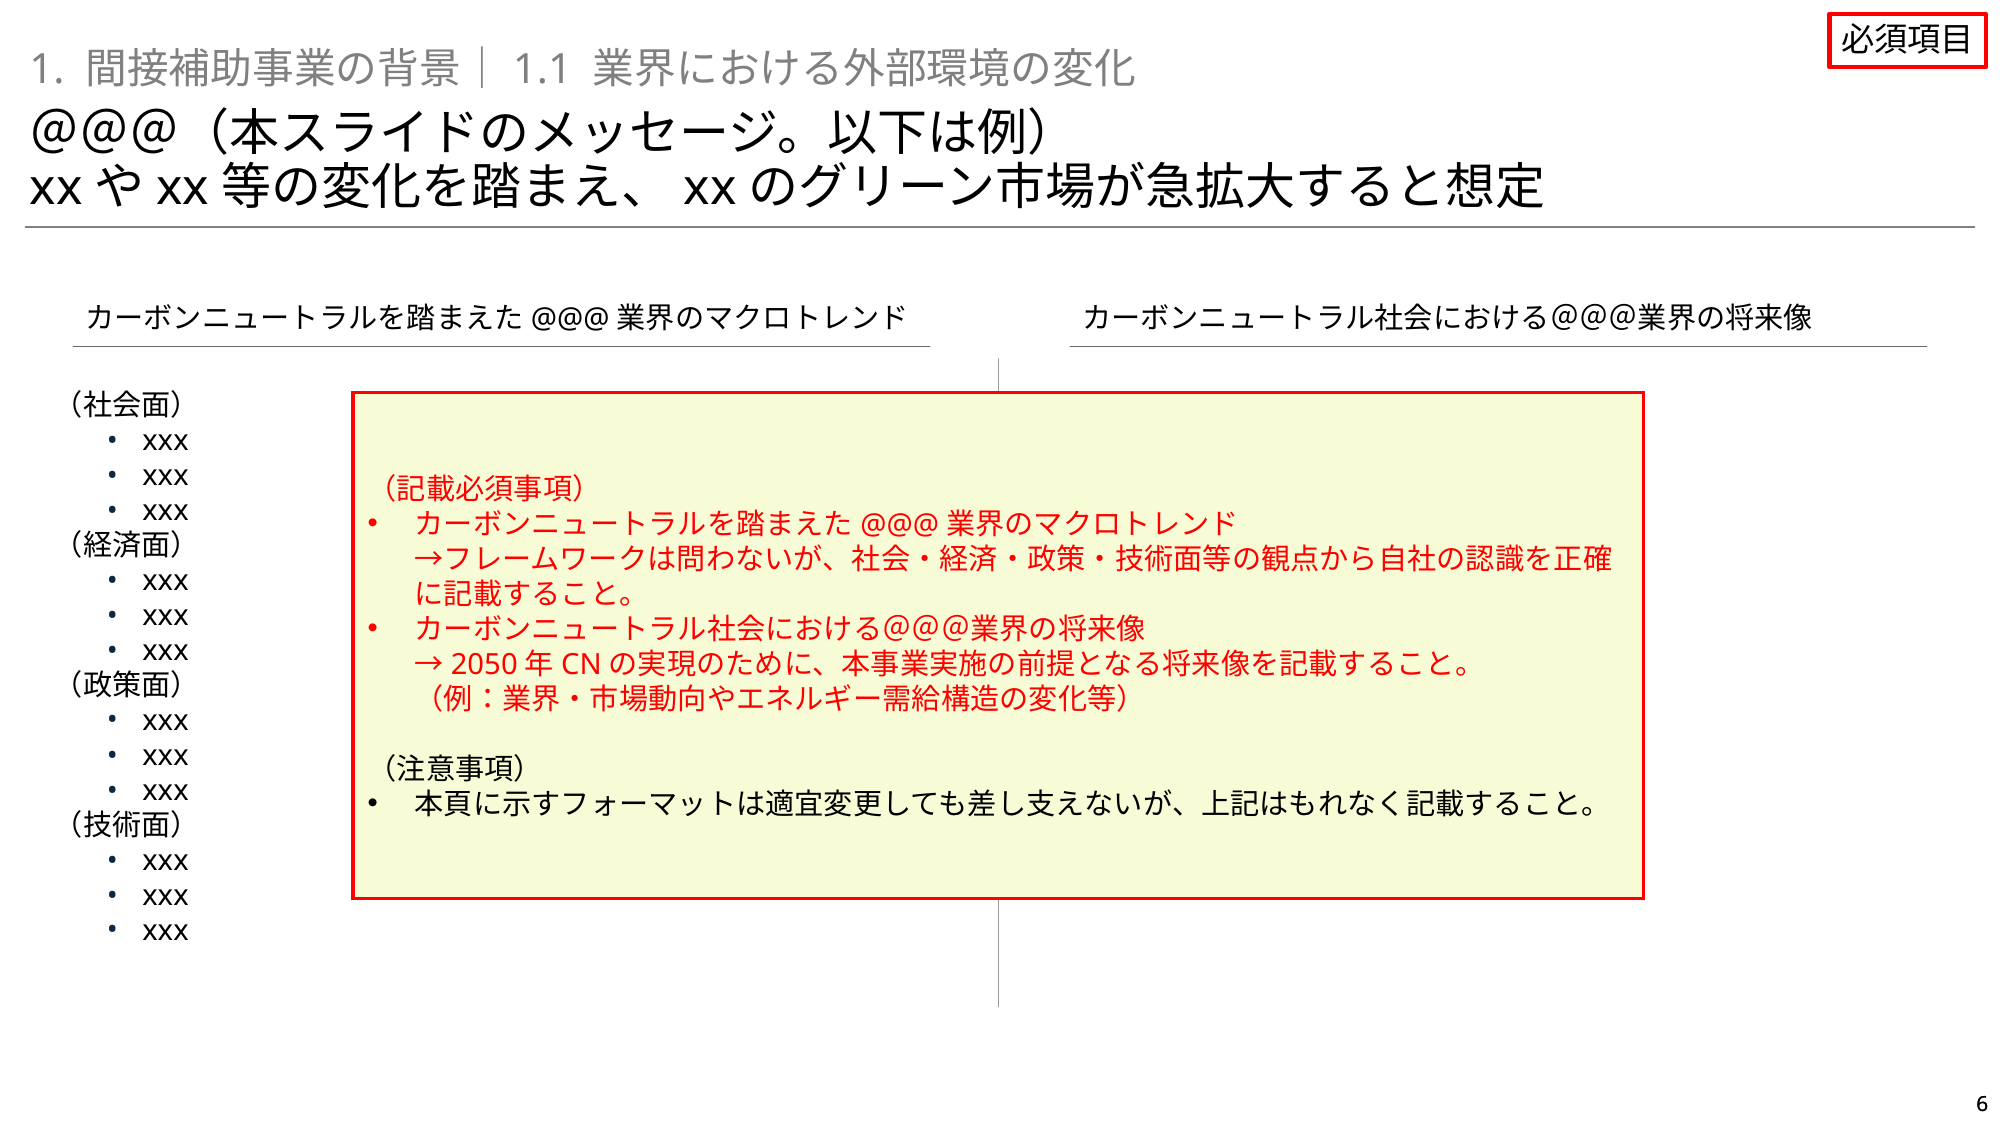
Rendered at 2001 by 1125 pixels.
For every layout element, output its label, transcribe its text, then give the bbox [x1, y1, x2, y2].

text_box ＠＠＠（本スライドのメッセージ。以下は例） xxやxx等の変化を踏まえ、xxのグリーン市場が急拡大すると想定 [29, 107, 1875, 216]
text_box 1. 間接補助事業の背景｜1.1 業界における外部環境の変化 [29, 47, 1802, 94]
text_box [1066, 287, 1928, 348]
text_box 必須項目 [1829, 13, 1986, 68]
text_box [69, 287, 931, 348]
text_box （記載必須事項） カーボンニュートラルを踏まえた@@@業界のマクロトレンド →フレームワークは問わないが、社会・経済・政策・技術面等の観点から自社の認識を正確に記載すること。 カーボンニュートラル社会における＠＠＠業界の将来像 →2050年CNの実現のために、本事業実施の前提となる将来像を記載すること。 （例：業界・市場動向やエネルギー需給構造の変化等） （注意事項） 本頁に示すフォーマットは適宜変更しても差し支えないが、上記はもれなく記載すること。 [351, 391, 997, 900]
text_box （社会面） xxx xxx xxx （経済面） xxx xxx xxx （政策面） xxx xxx xxx （技術面） xxx xxx xxx [52, 378, 929, 1028]
text_box （記載必須事項） カーボンニュートラルを踏まえた@@@業界のマクロトレンド →フレームワークは問わないが、社会・経済・政策・技術面等の観点から自社の認識を正確に記載すること。 カーボンニュートラル社会における＠＠＠業界の将来像 →2050年CNの実現のために、本事業実施の前提となる将来像を記載すること。 （例：業界・市場動向やエネルギー需給構造の変化等） （注意事項） 本頁に示すフォーマットは適宜変更しても差し支えないが、上記はもれなく記載すること。 [999, 391, 1645, 900]
